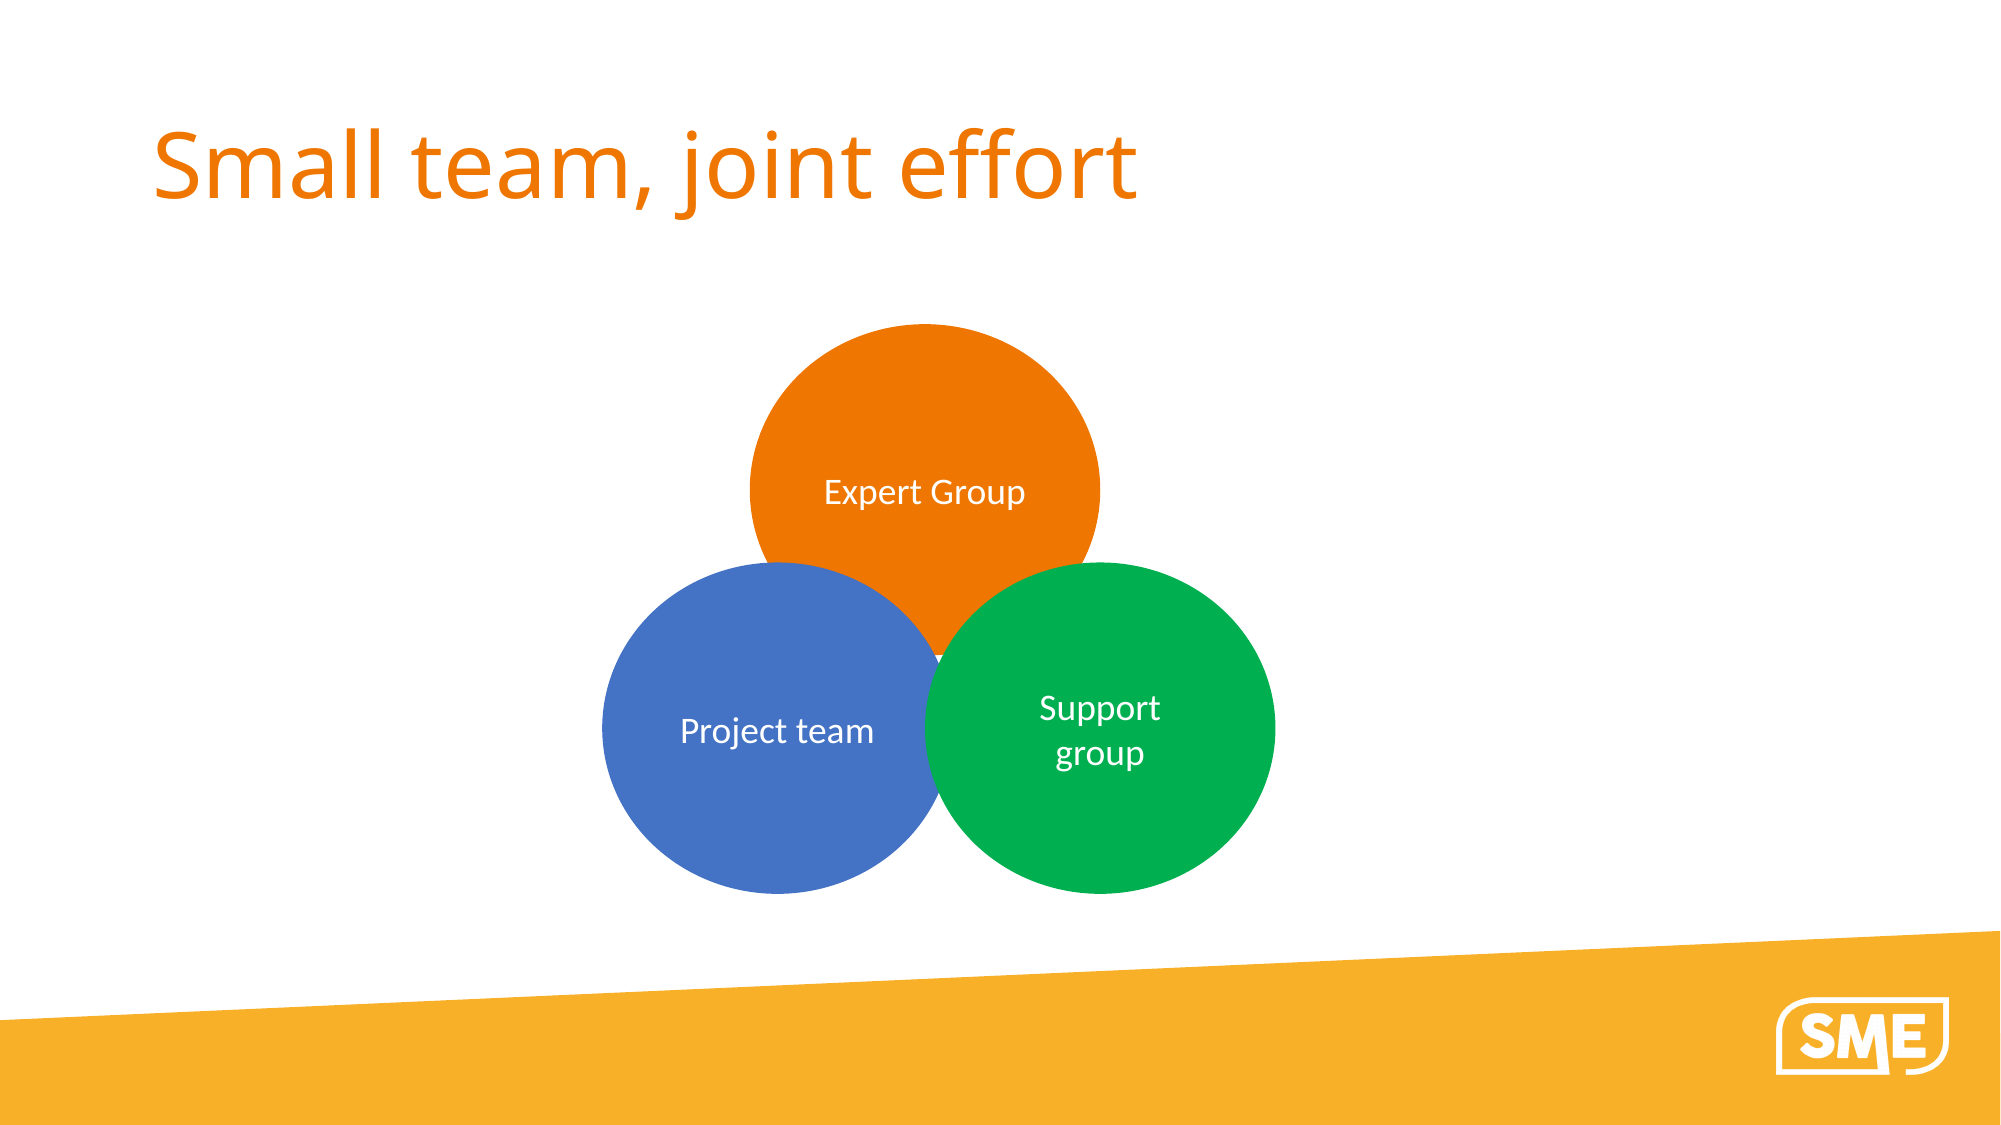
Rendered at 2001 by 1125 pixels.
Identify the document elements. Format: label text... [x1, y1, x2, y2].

title Small team, joint effort [137, 59, 1863, 278]
picture [1776, 997, 1949, 1075]
text_box Expert Group [748, 323, 1102, 657]
text_box Project team [601, 561, 939, 895]
text_box Support group [923, 561, 1277, 895]
